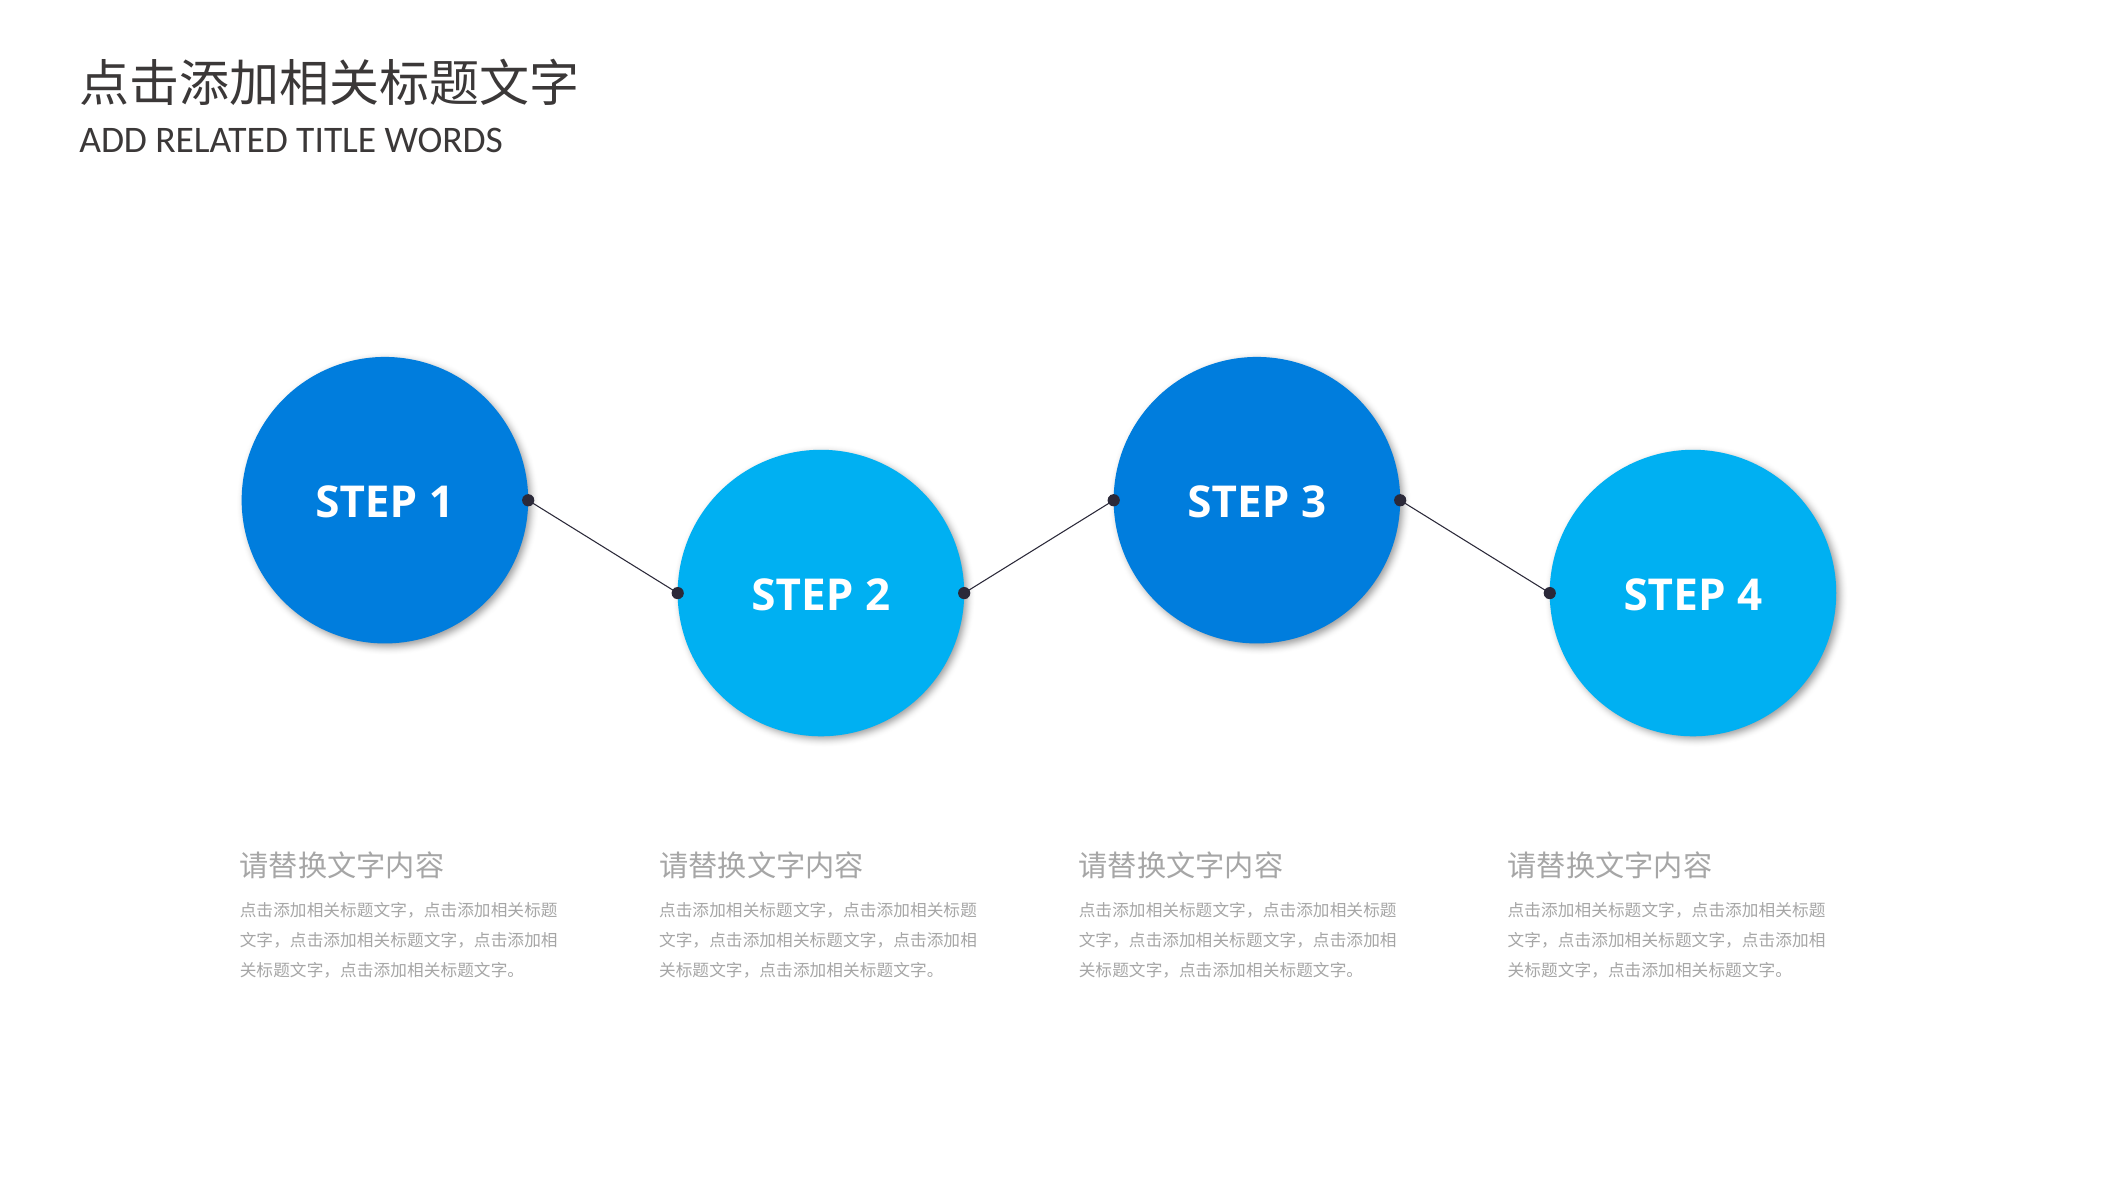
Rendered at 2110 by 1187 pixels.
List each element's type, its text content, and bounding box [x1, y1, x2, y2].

text_box 点击添加相关标题文字，点击添加相关标题文字，点击添加相关标题文字，点击添加相关标题文字，点击添加相关标题文字。 [1491, 882, 1858, 988]
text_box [528, 500, 678, 594]
text_box 点击添加相关标题文字，点击添加相关标题文字，点击添加相关标题文字，点击添加相关标题文字，点击添加相关标题文字。 [223, 882, 590, 988]
text_box 点击添加相关标题文字，点击添加相关标题文字，点击添加相关标题文字，点击添加相关标题文字，点击添加相关标题文字。 [1062, 882, 1429, 988]
text_box 请替换文字内容 [643, 832, 1043, 891]
text_box STEP 2 [676, 448, 966, 738]
text_box 请替换文字内容 [1062, 832, 1462, 891]
text_box 点击添加相关标题文字，点击添加相关标题文字，点击添加相关标题文字，点击添加相关标题文字，点击添加相关标题文字。 [643, 882, 1010, 988]
text_box STEP 4 [1548, 448, 1838, 738]
text_box ADD RELATED TITLE WORDS [63, 107, 520, 169]
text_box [964, 500, 1114, 594]
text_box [1400, 500, 1550, 594]
text_box STEP 3 [1112, 355, 1402, 645]
text_box 请替换文字内容 [1491, 832, 1891, 891]
text_box STEP 1 [240, 355, 530, 645]
text_box 请替换文字内容 [223, 832, 623, 891]
text_box 点击添加相关标题文字 [63, 43, 596, 120]
